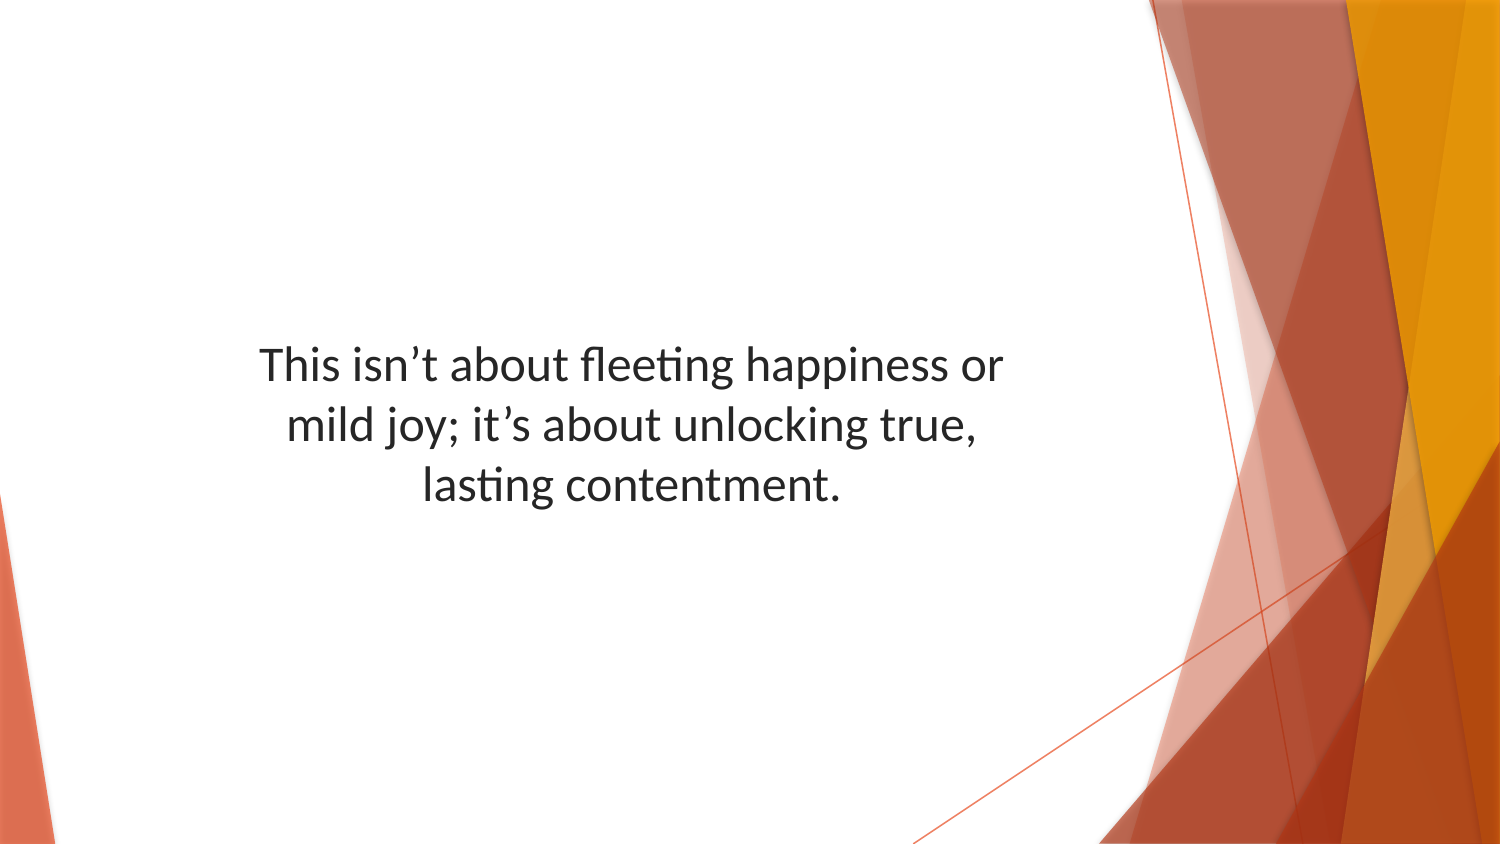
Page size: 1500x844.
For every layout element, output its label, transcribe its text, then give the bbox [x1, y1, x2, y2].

list This isn’t about fleeting happiness or mild joy; it’s about unlocking true, lasting contentment. [230, 197, 1034, 647]
